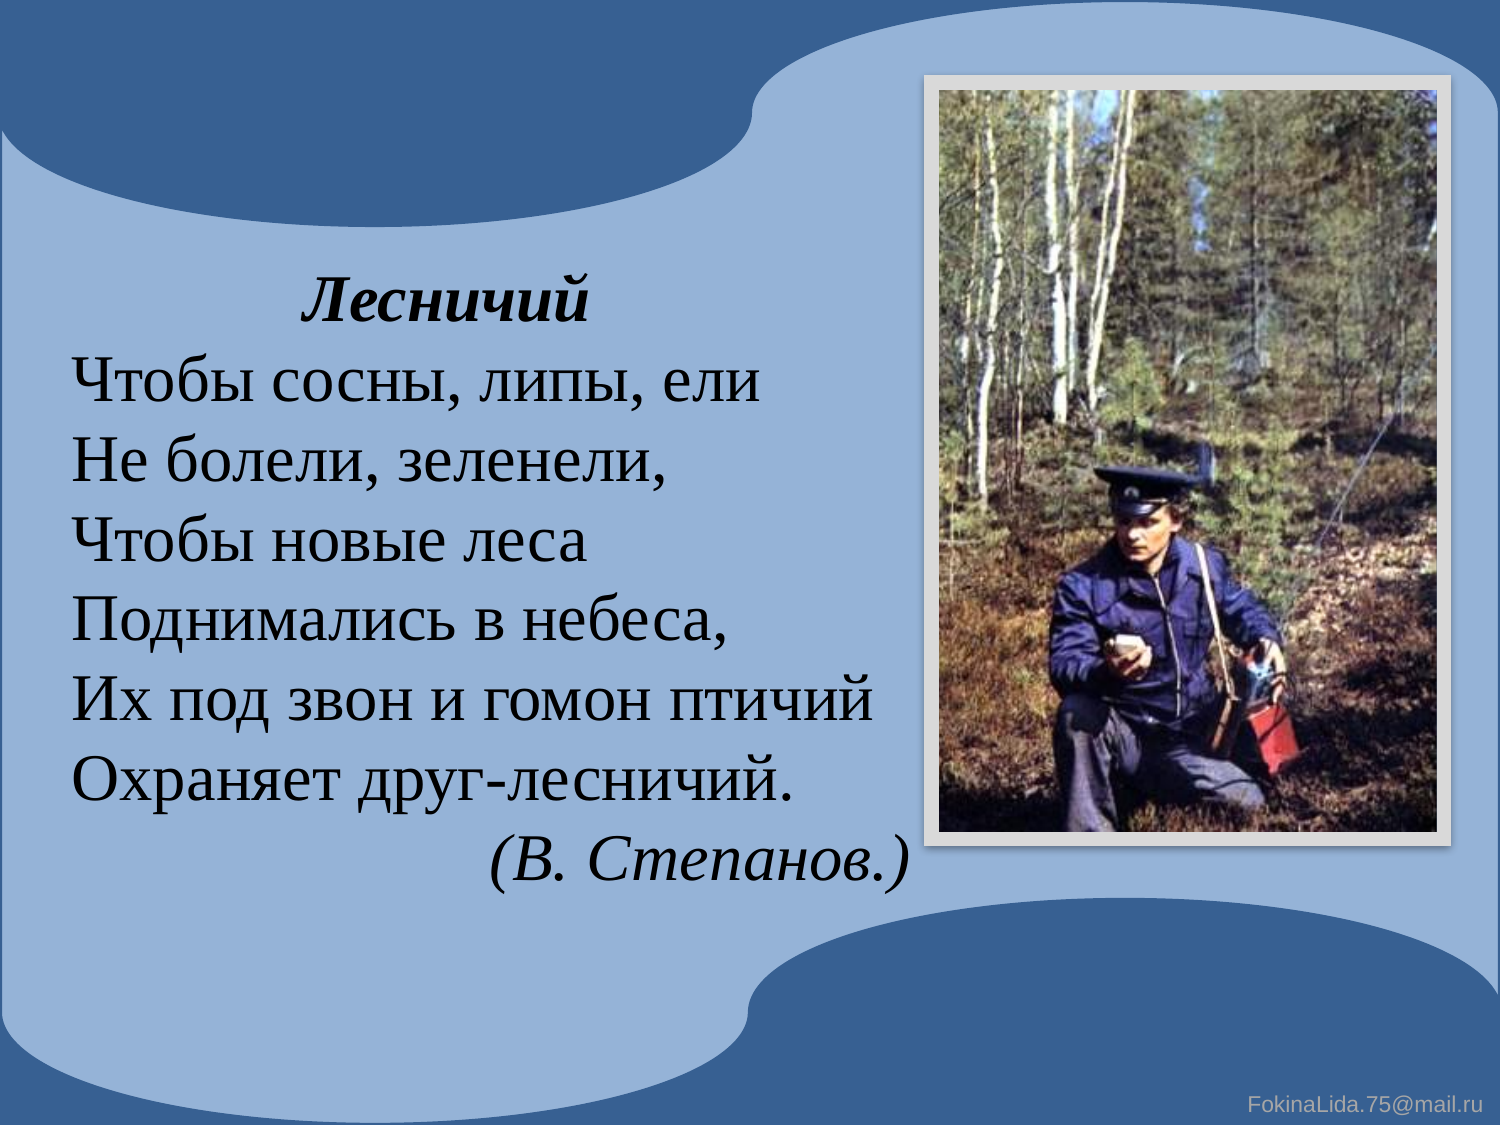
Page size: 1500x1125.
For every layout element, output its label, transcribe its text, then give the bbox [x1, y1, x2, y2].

picture [938, 89, 1437, 832]
text_box Лесничий Чтобы сосны, липы, ели Не болели, зеленели, Чтобы новые леса Поднимались в небеса, Их под звон и гомон птичий Охраняет друг-лесничий. (В. Степанов.) [0, 246, 1123, 902]
